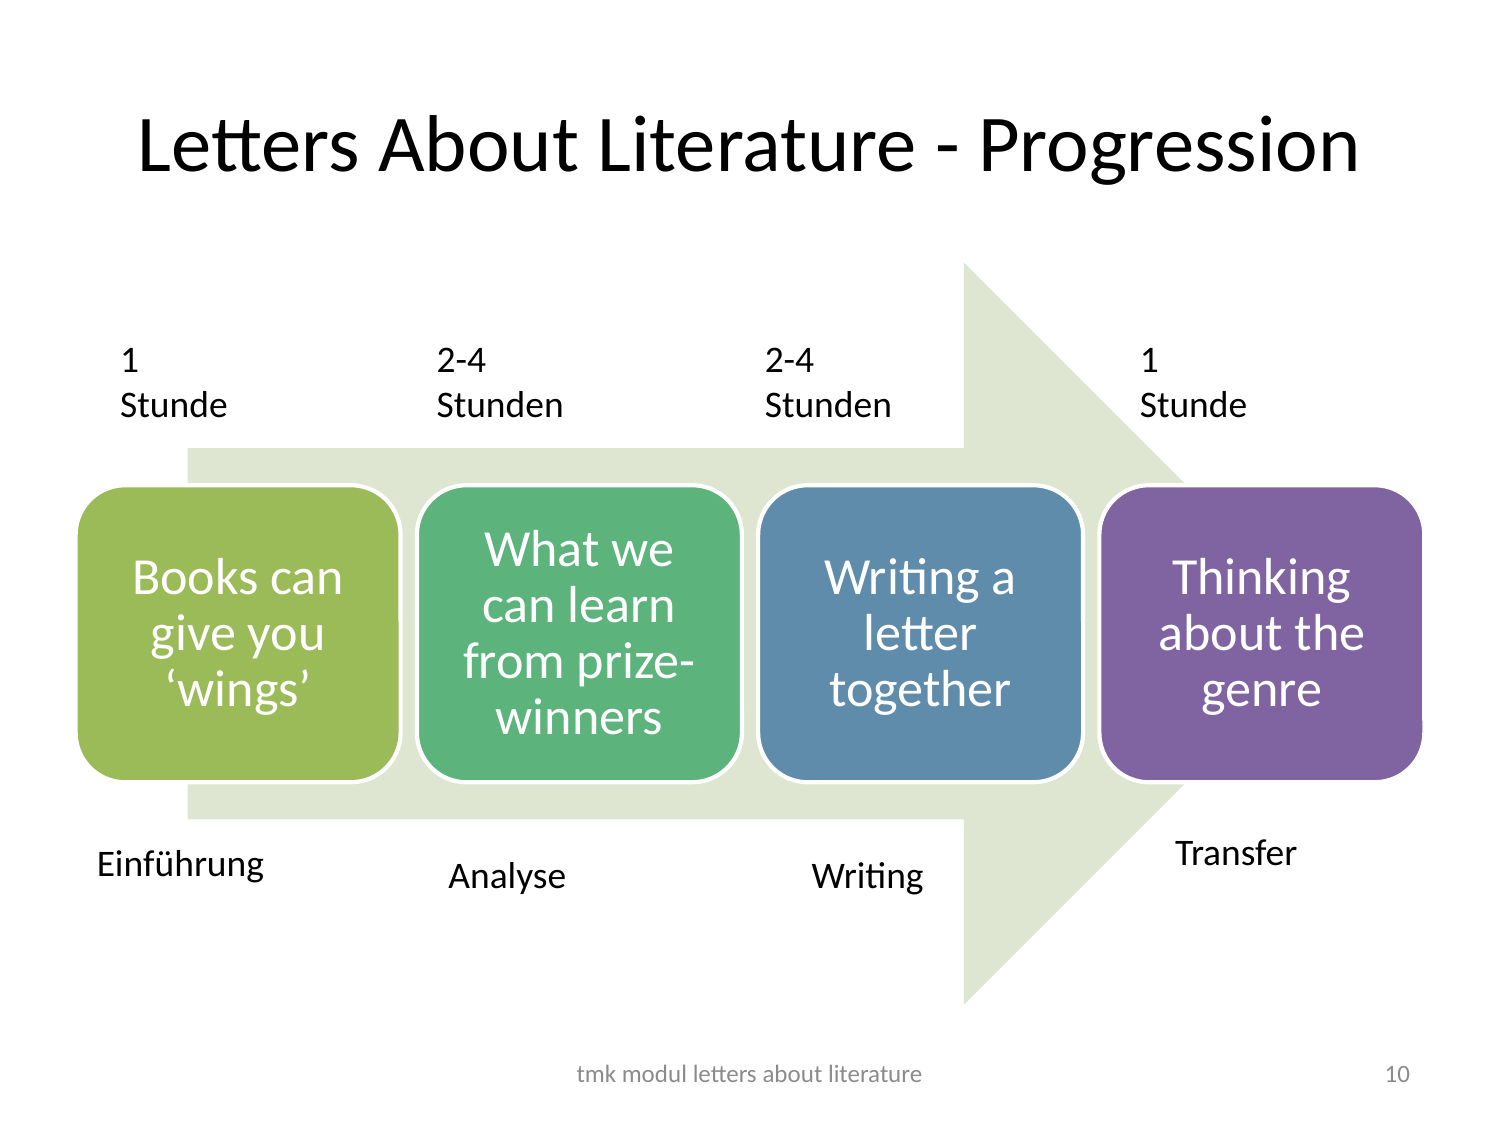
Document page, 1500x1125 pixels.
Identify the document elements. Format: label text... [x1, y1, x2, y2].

footer tmk modul letters about literature [512, 1042, 988, 1103]
slide_number 10 [1074, 1042, 1425, 1103]
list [74, 262, 1426, 1006]
title Letters About Literature - Progression [75, 45, 1425, 233]
